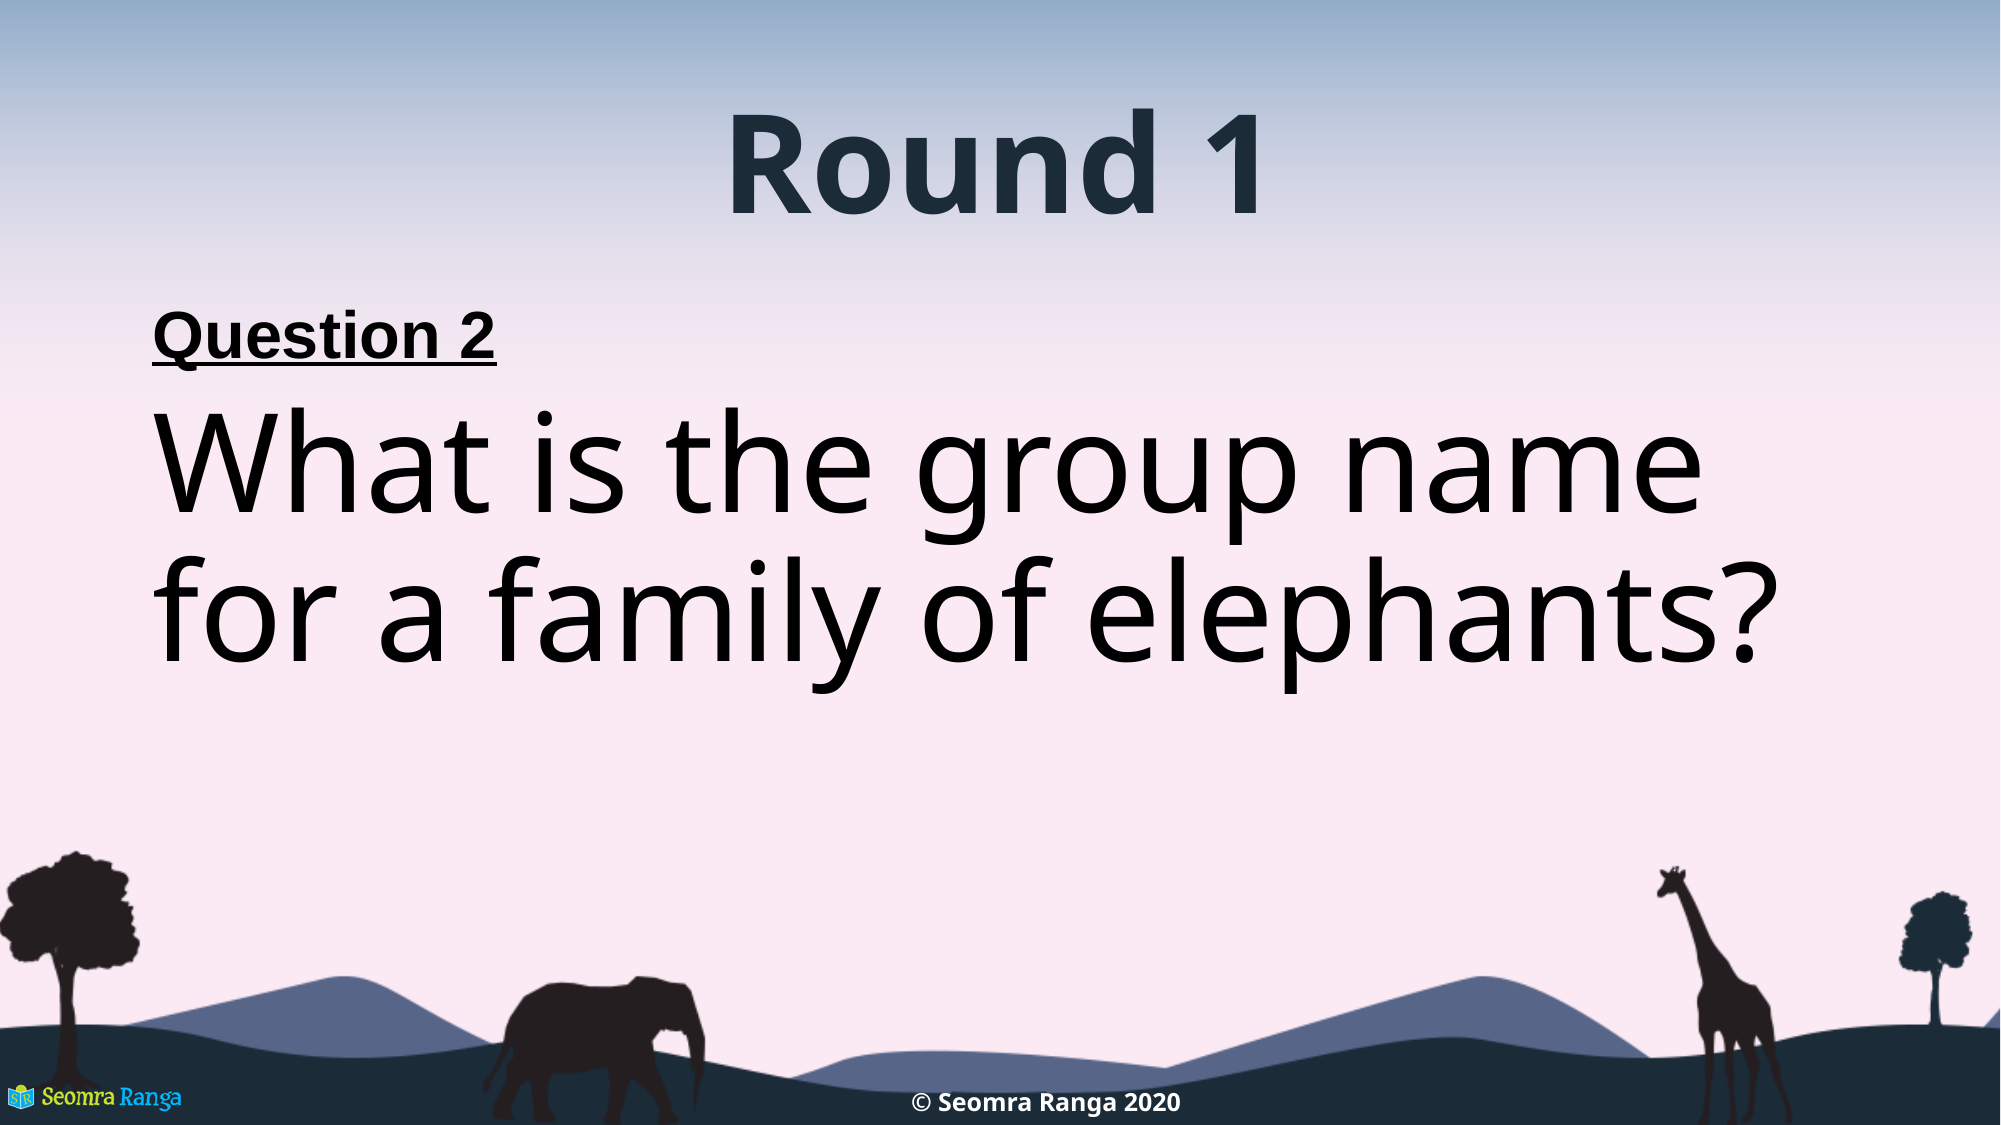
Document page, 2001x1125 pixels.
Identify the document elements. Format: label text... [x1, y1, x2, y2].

text_box © Seomra Ranga 2020 www.seomraranga.com [762, 1079, 1330, 1125]
title Round 1 [137, 59, 1863, 278]
list Question 2 What is the group name for a family of elephants? [137, 293, 1863, 1014]
picture [0, 0, 2001, 1125]
